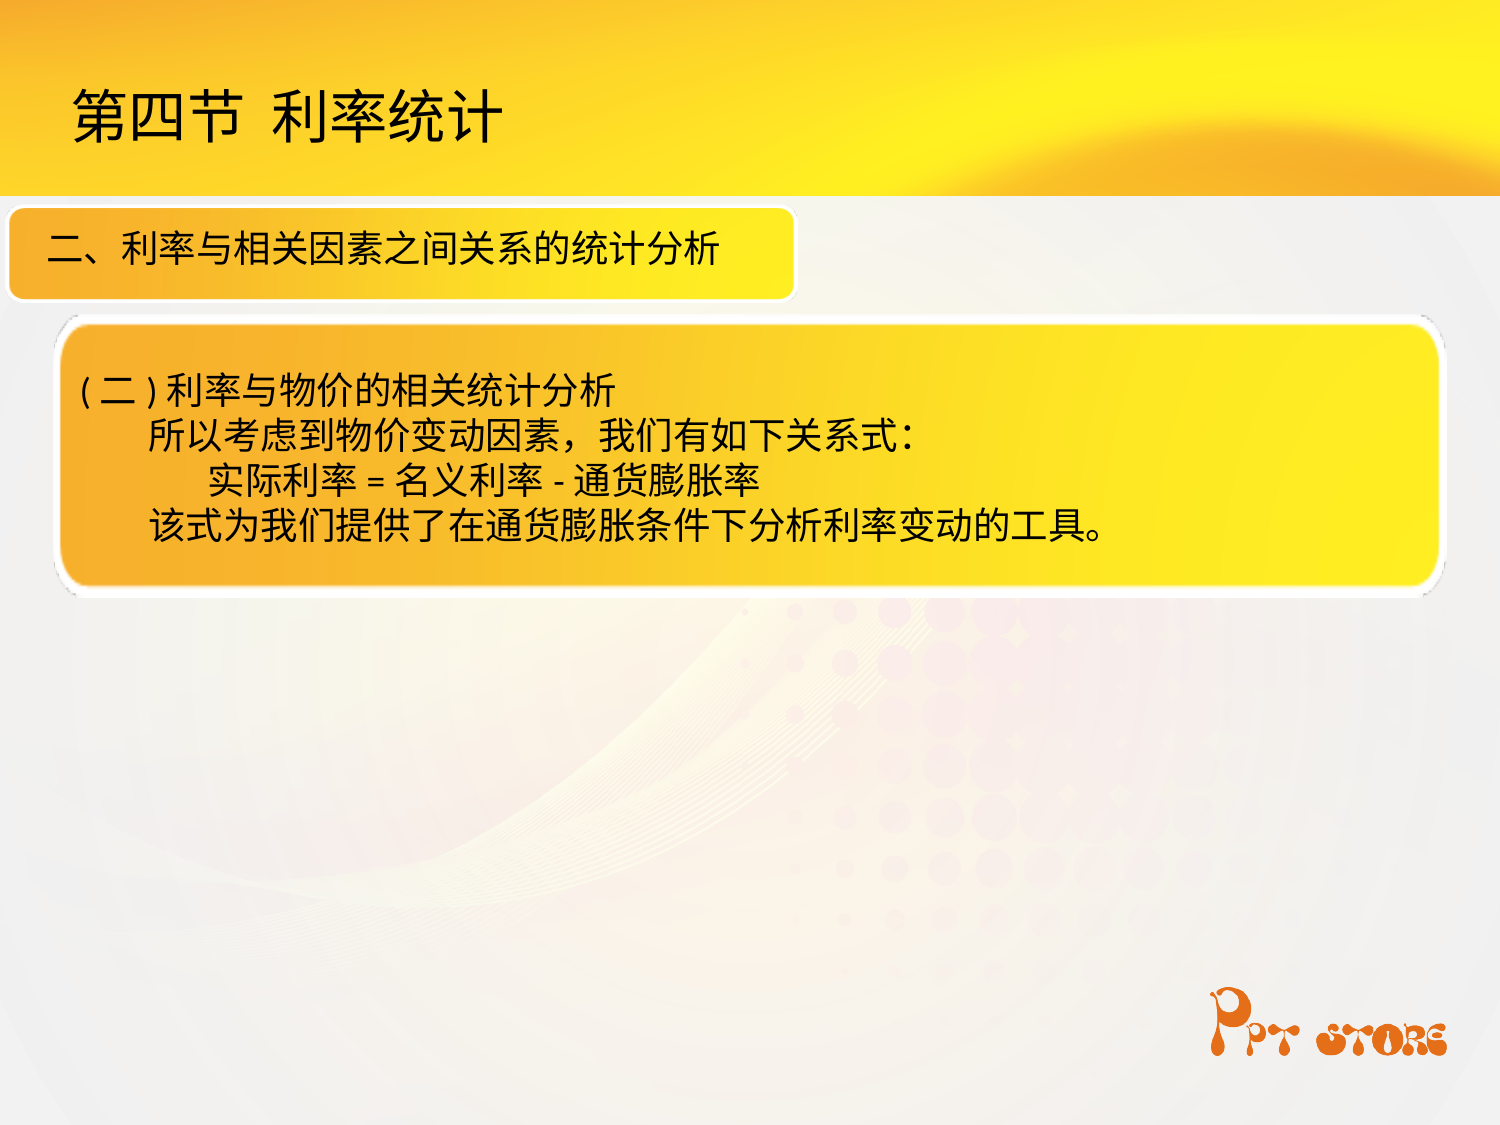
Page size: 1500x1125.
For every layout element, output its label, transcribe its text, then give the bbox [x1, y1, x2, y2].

title 第四节 利率统计 [0, 56, 963, 173]
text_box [52, 314, 1453, 599]
picture [0, 1, 1500, 1125]
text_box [5, 204, 798, 325]
